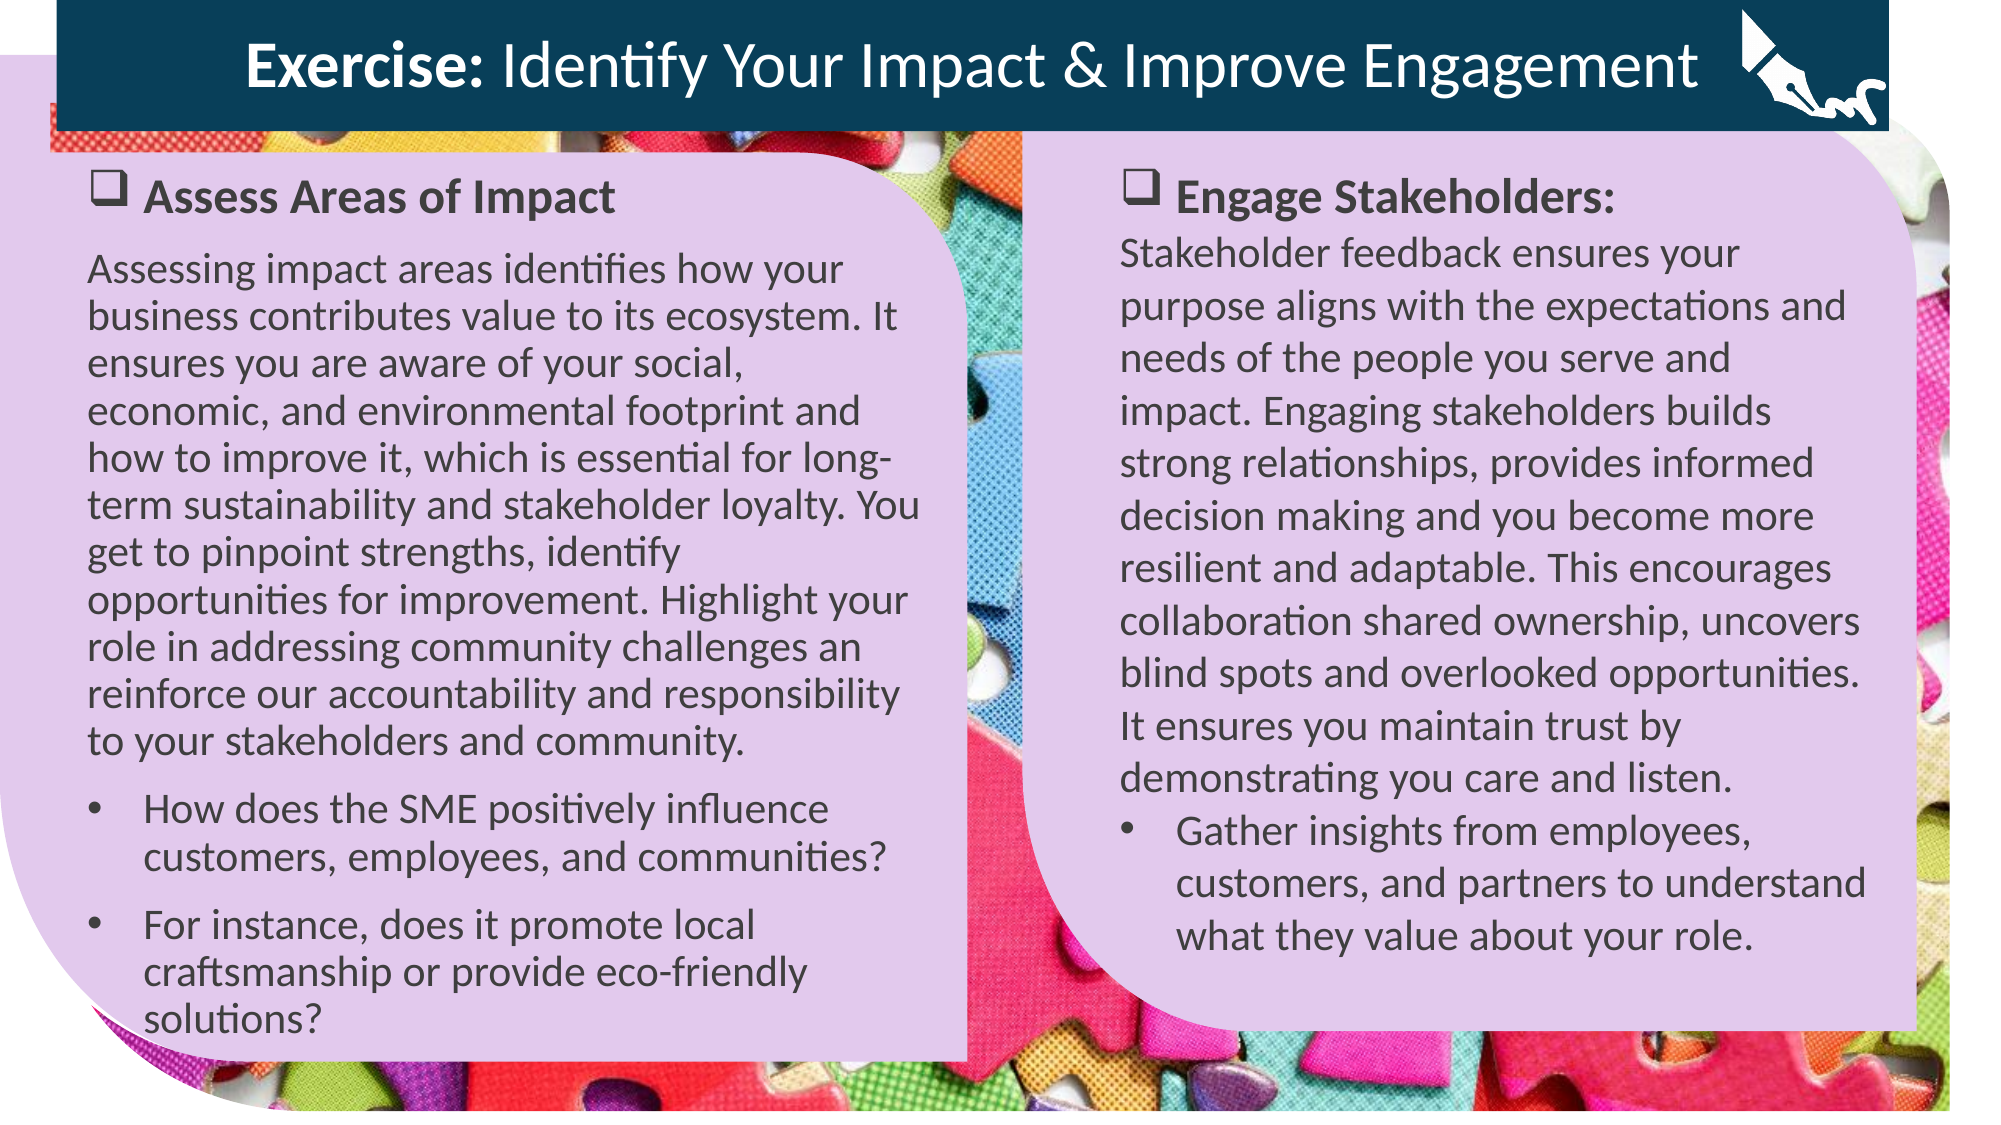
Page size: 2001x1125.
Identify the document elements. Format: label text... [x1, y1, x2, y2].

list Exercise: Identify Your Impact & Improve Engagement [56, 0, 1738, 102]
picture [50, 0, 1950, 1112]
